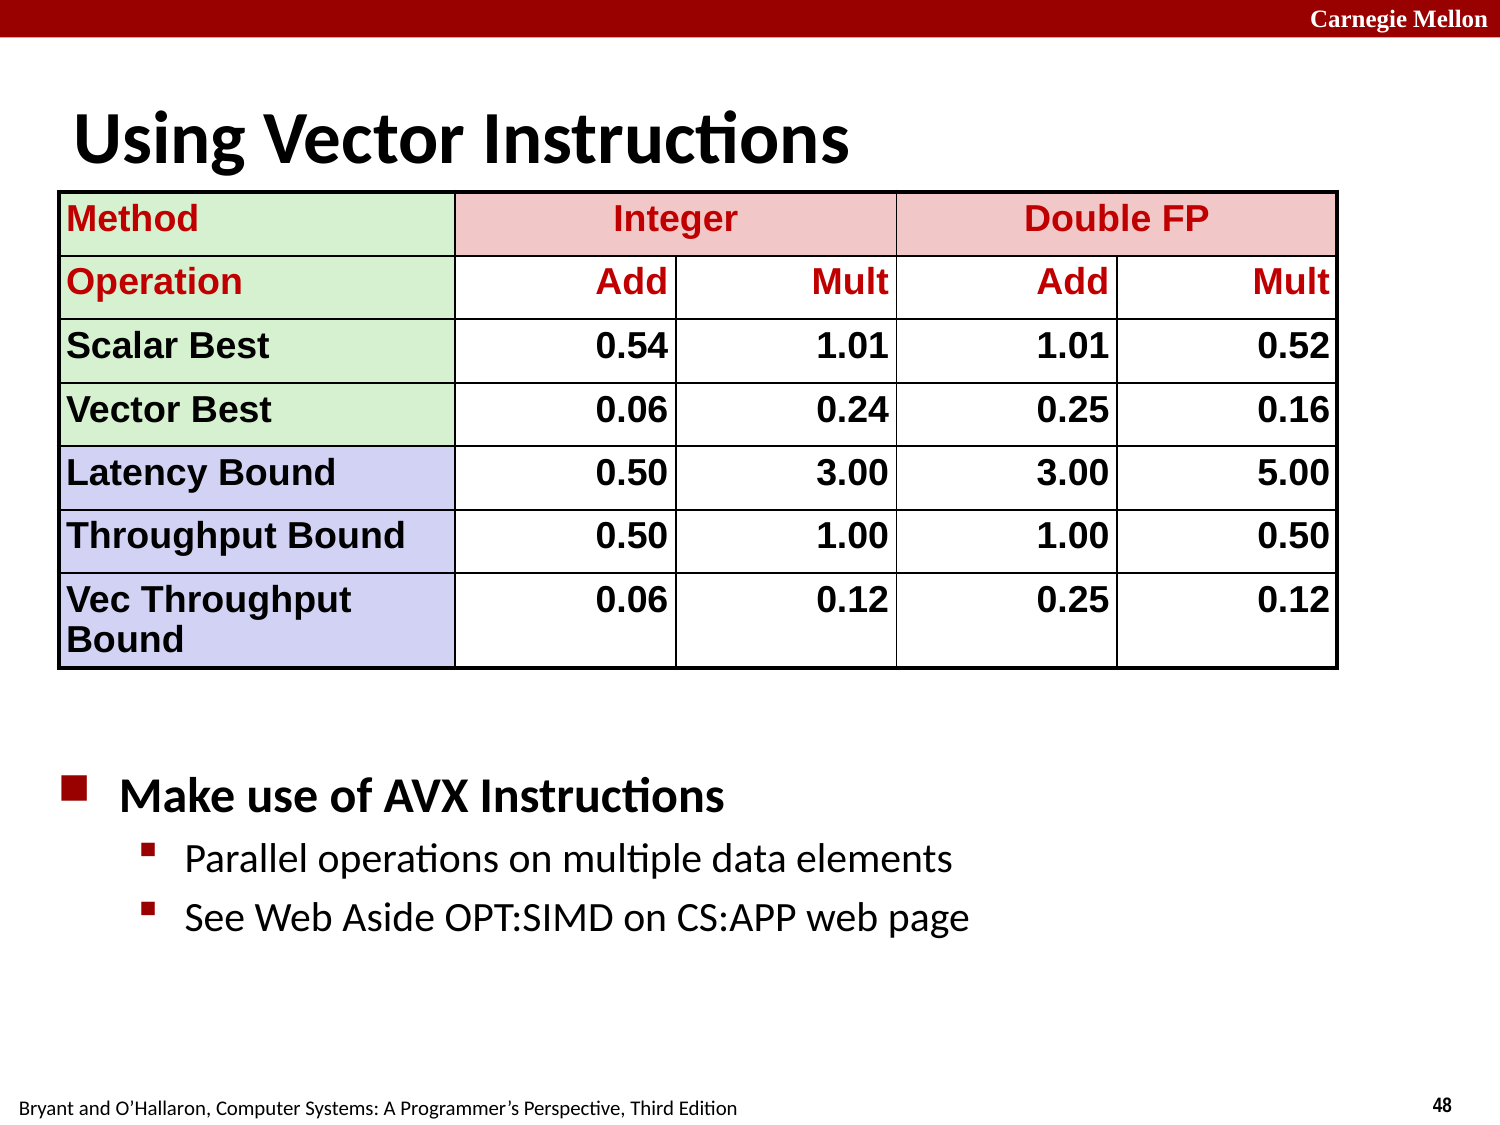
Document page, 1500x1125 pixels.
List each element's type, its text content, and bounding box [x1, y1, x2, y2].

table_cell 0.25 [897, 574, 1116, 666]
table_cell 0.06 [456, 574, 675, 666]
table_header Integer [456, 194, 896, 255]
table_header Method [61, 194, 454, 255]
table_cell 3.00 [897, 447, 1116, 509]
table_cell 0.16 [1118, 384, 1335, 445]
title Using Vector Instructions [58, 71, 1305, 190]
table_cell Vector Best [61, 384, 454, 445]
table_cell 0.50 [1118, 511, 1335, 572]
table_cell Operation [61, 257, 454, 318]
table_cell 1.01 [897, 320, 1116, 382]
table_cell 5.00 [1118, 447, 1335, 509]
table_cell Mult [677, 257, 896, 318]
table_cell 0.12 [1118, 574, 1335, 666]
list Make use of AVX Instructions Parallel operations on multiple data elements See Web Aside OPT:SIMD on CS:APP web page [47, 754, 1411, 1063]
table_cell 0.06 [456, 384, 675, 445]
table_cell 0.50 [456, 511, 675, 572]
table_cell 3.00 [677, 447, 896, 509]
table_cell Add [897, 257, 1116, 318]
table_cell Latency Bound [61, 447, 454, 509]
table_cell Throughput Bound [61, 511, 454, 572]
table_cell Mult [1118, 257, 1335, 318]
table_cell 1.00 [677, 511, 896, 572]
table_header Double FP [897, 194, 1335, 255]
table_cell Scalar Best [61, 320, 454, 382]
table_cell 0.25 [897, 384, 1116, 445]
table_cell Add [456, 257, 675, 318]
table_cell 0.52 [1118, 320, 1335, 382]
table_cell 0.54 [456, 320, 675, 382]
table_cell 1.00 [897, 511, 1116, 572]
table_cell 1.01 [677, 320, 896, 382]
table_cell 0.50 [456, 447, 675, 509]
table_cell Vec Throughput Bound [61, 574, 454, 666]
table_cell 0.24 [677, 384, 896, 445]
table_cell 0.12 [677, 574, 896, 666]
